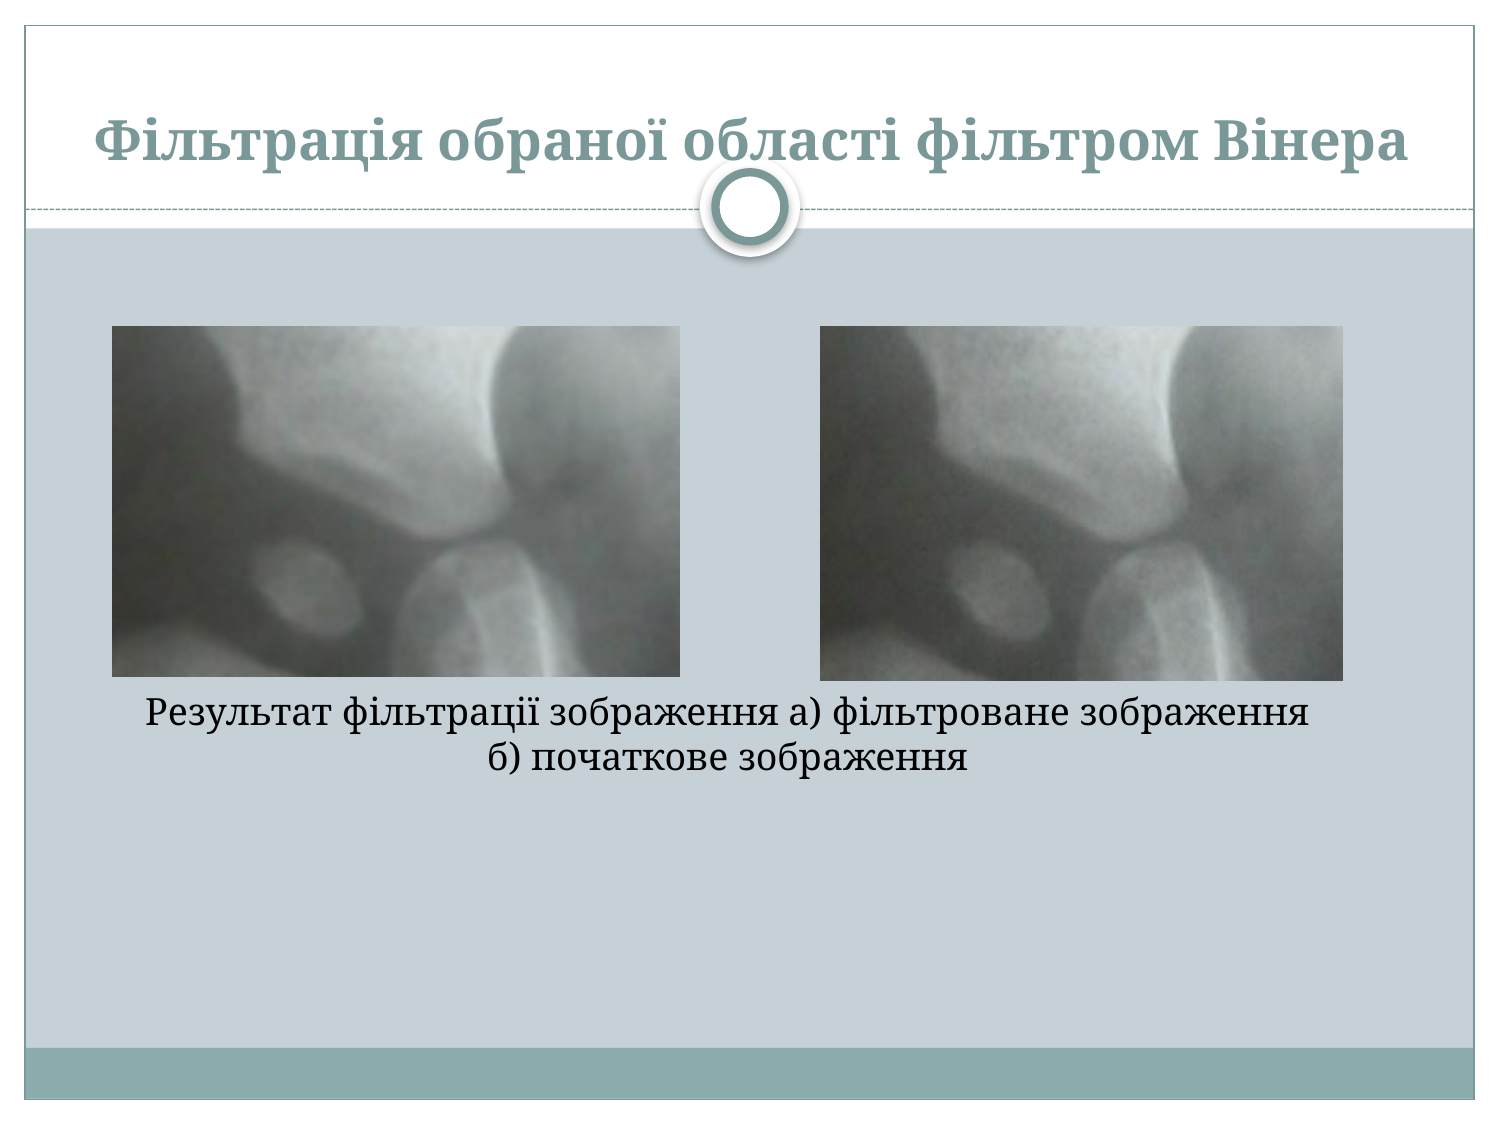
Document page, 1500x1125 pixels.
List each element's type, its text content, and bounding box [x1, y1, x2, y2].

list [111, 326, 680, 677]
text_box Результат фільтрації зображення а) фільтроване зображення б) початкове зображення [112, 680, 1343, 786]
picture [820, 326, 1343, 681]
title Фільтрація обраної області фільтром Вінера [53, 54, 1454, 179]
